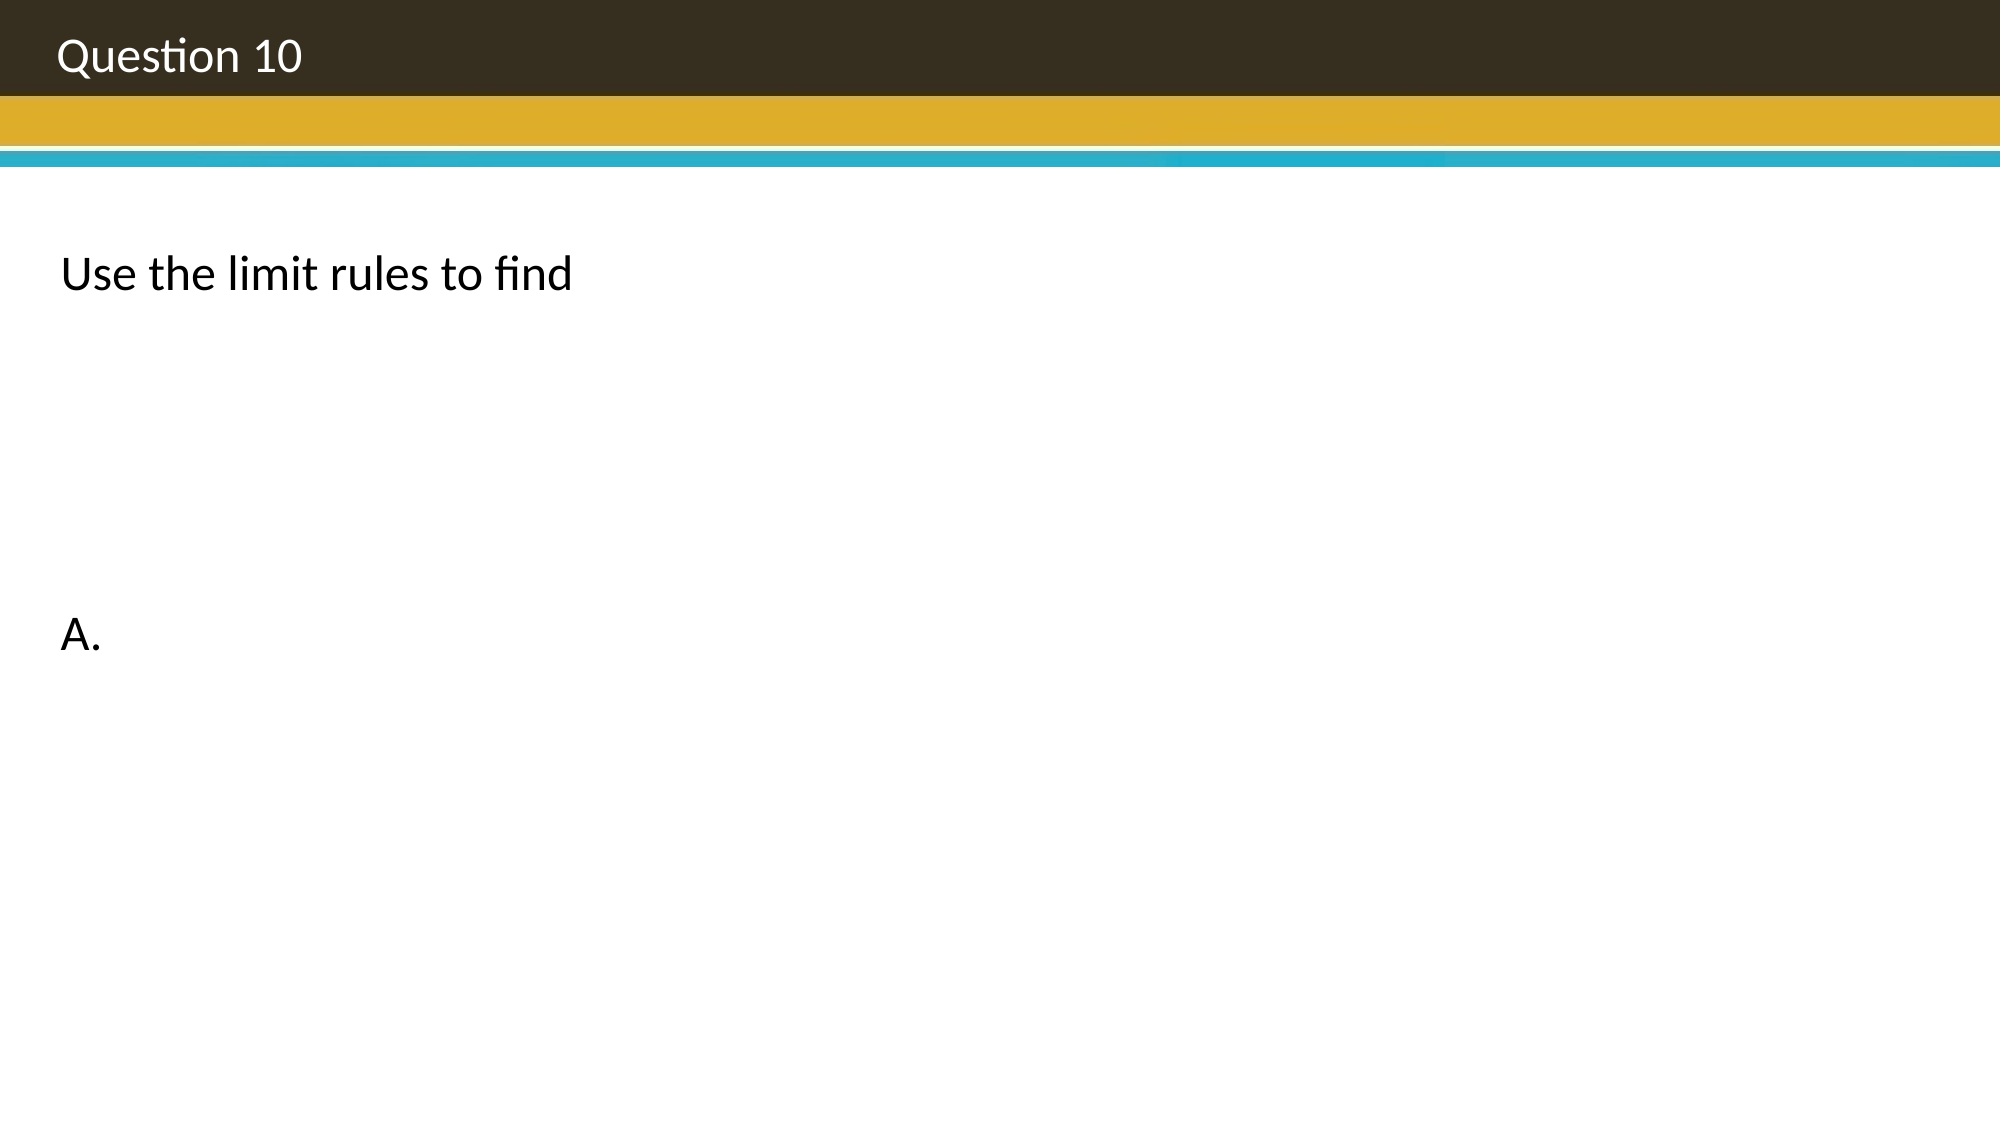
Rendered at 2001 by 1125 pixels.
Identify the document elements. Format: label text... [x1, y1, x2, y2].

picture [0, 0, 2000, 167]
text_box Question 10 [41, 14, 318, 90]
